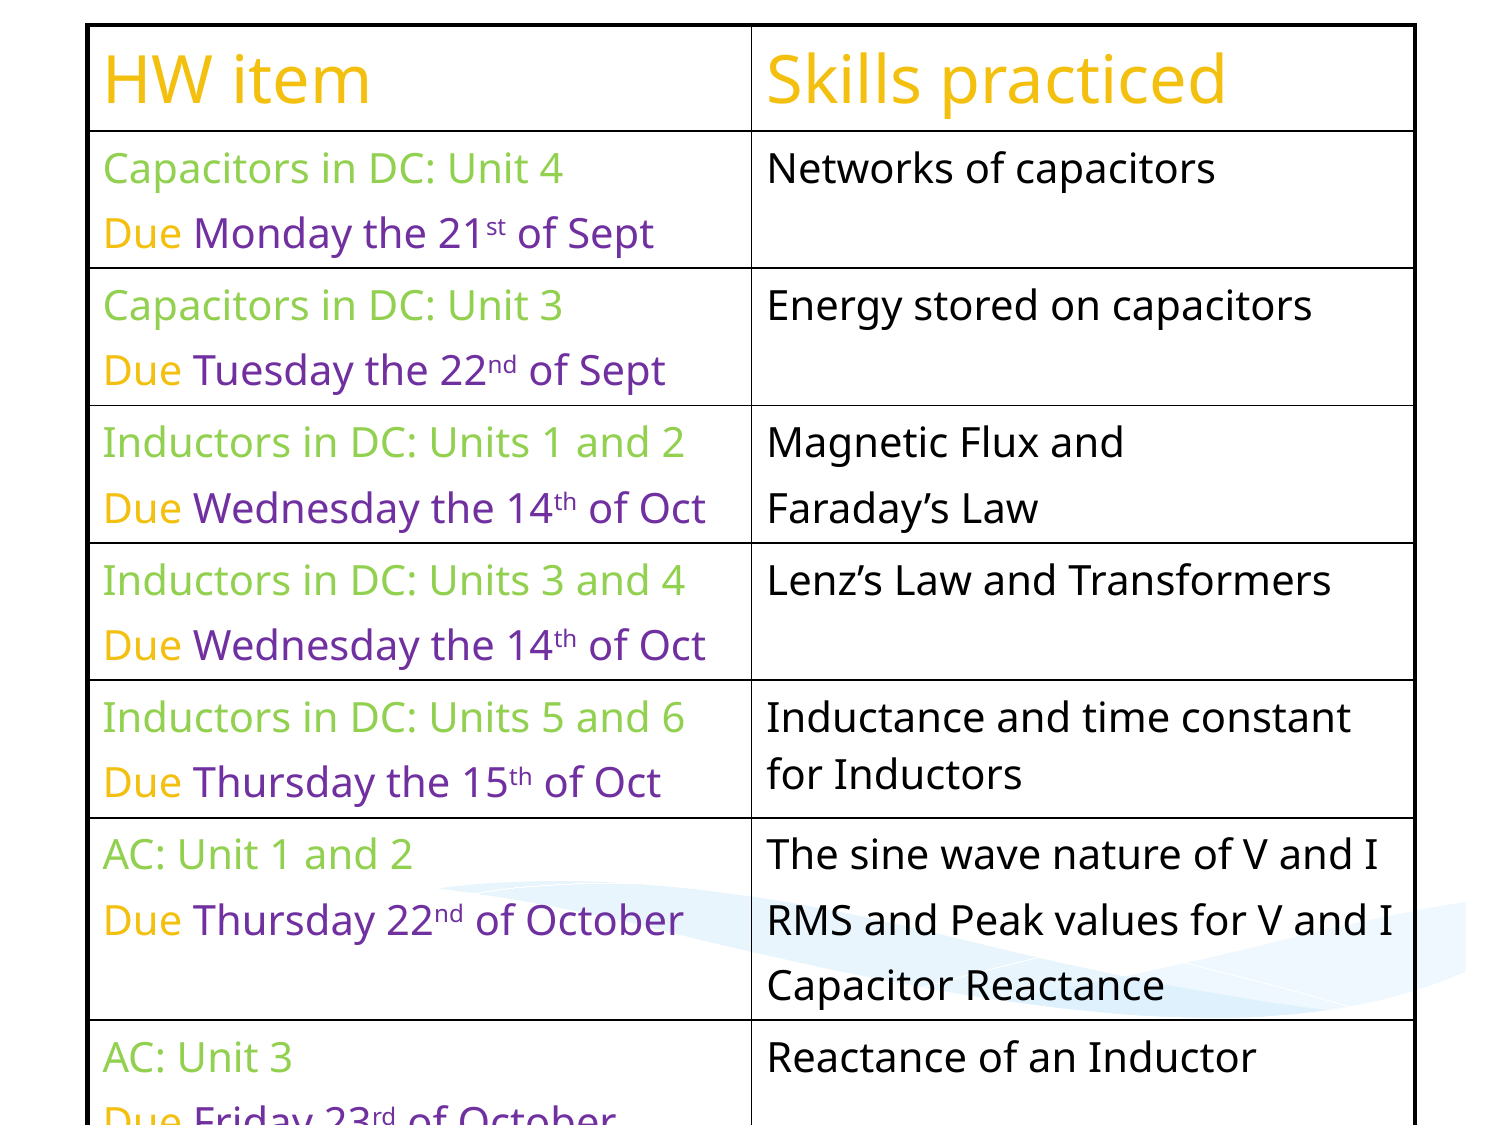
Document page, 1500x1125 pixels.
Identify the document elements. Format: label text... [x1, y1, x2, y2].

table_cell Lenz’s Law and Transformers [752, 544, 1413, 679]
table_header HW item [90, 27, 751, 130]
table_cell AC: Unit 1 and 2 Due Thursday 22nd of October [90, 819, 751, 1019]
table_cell Energy stored on capacitors [752, 269, 1413, 405]
table_cell Reactance of an Inductor [752, 1021, 1413, 1125]
table_cell Inductors in DC: Units 3 and 4 Due Wednesday the 14th of Oct [90, 544, 751, 679]
table_cell Magnetic Flux and Faraday’s Law [752, 406, 1413, 542]
table_cell The sine wave nature of V and I RMS and Peak values for V and I Capacitor Reactance [752, 819, 1413, 1019]
table_cell Networks of capacitors [752, 132, 1413, 267]
table_cell Inductance and time constant for Inductors [752, 681, 1413, 817]
table_cell Capacitors in DC: Unit 4 Due Monday the 21st of Sept [90, 132, 751, 267]
table_cell Inductors in DC: Units 1 and 2 Due Wednesday the 14th of Oct [90, 406, 751, 542]
table_cell AC: Unit 3 Due Friday 23rd of October [90, 1021, 751, 1125]
table_header Skills practiced [752, 27, 1413, 130]
table_cell Inductors in DC: Units 5 and 6 Due Thursday the 15th of Oct [90, 681, 751, 817]
table_cell Capacitors in DC: Unit 3 Due Tuesday the 22nd of Sept [90, 269, 751, 405]
